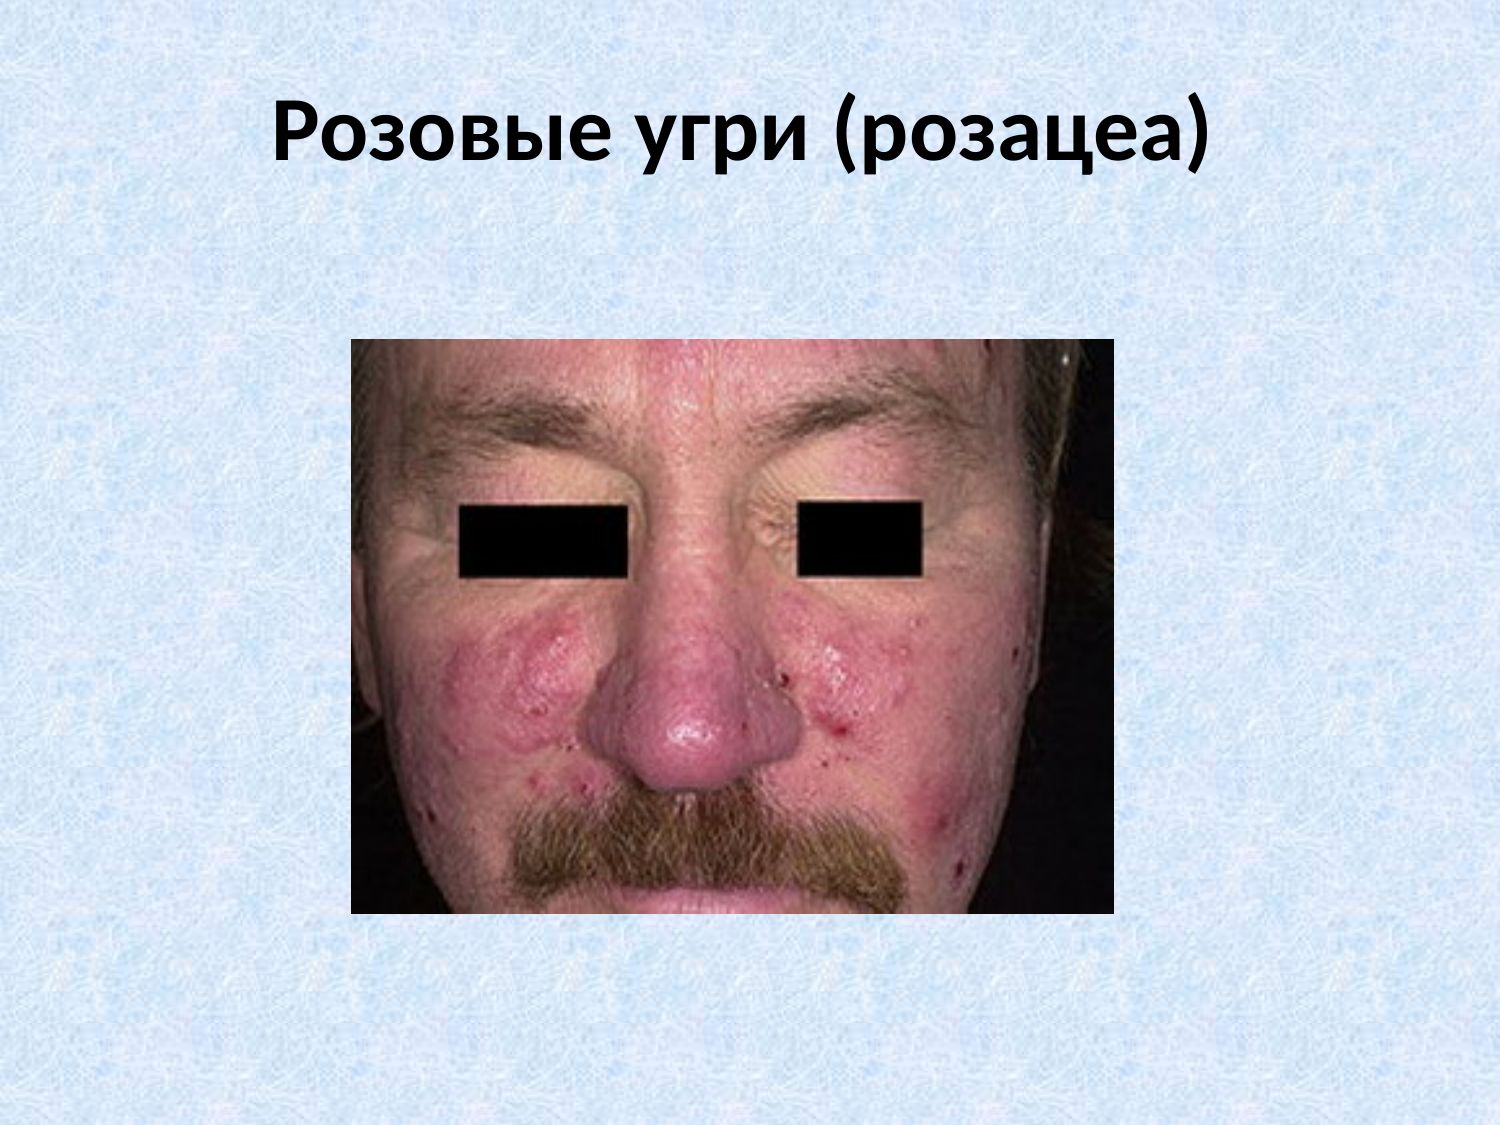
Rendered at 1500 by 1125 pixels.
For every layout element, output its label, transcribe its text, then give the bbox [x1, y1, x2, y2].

picture [0, 0, 1500, 1125]
title Розовые угри (розацеа) [105, 58, 1381, 300]
